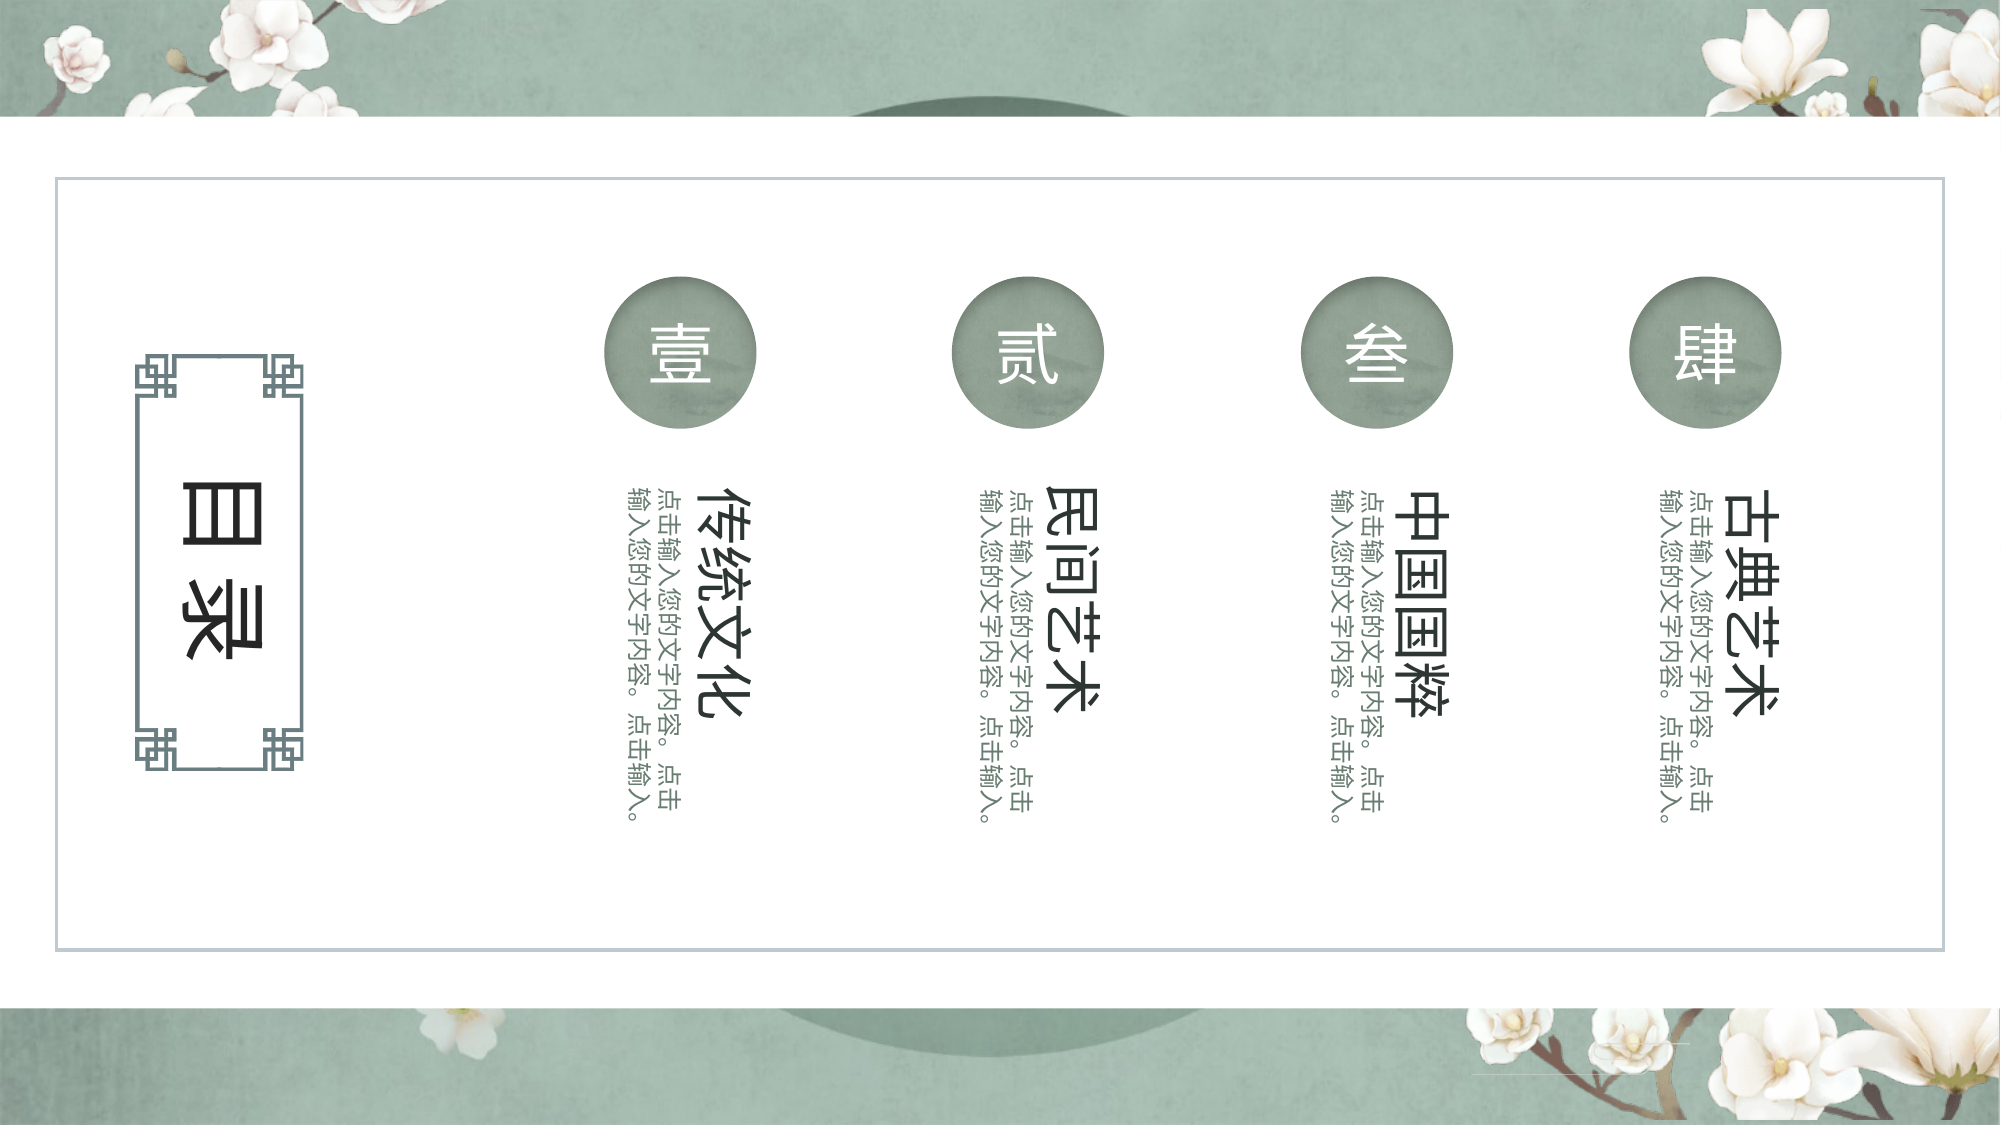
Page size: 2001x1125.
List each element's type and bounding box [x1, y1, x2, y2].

picture [0, 0, 2001, 632]
text_box [1300, 276, 1502, 852]
text_box [0, 116, 2000, 1009]
text_box [951, 276, 1152, 852]
picture [0, 871, 2000, 1125]
text_box [56, 177, 1944, 951]
text_box [135, 354, 304, 771]
text_box [1629, 276, 1832, 852]
text_box [601, 276, 803, 850]
